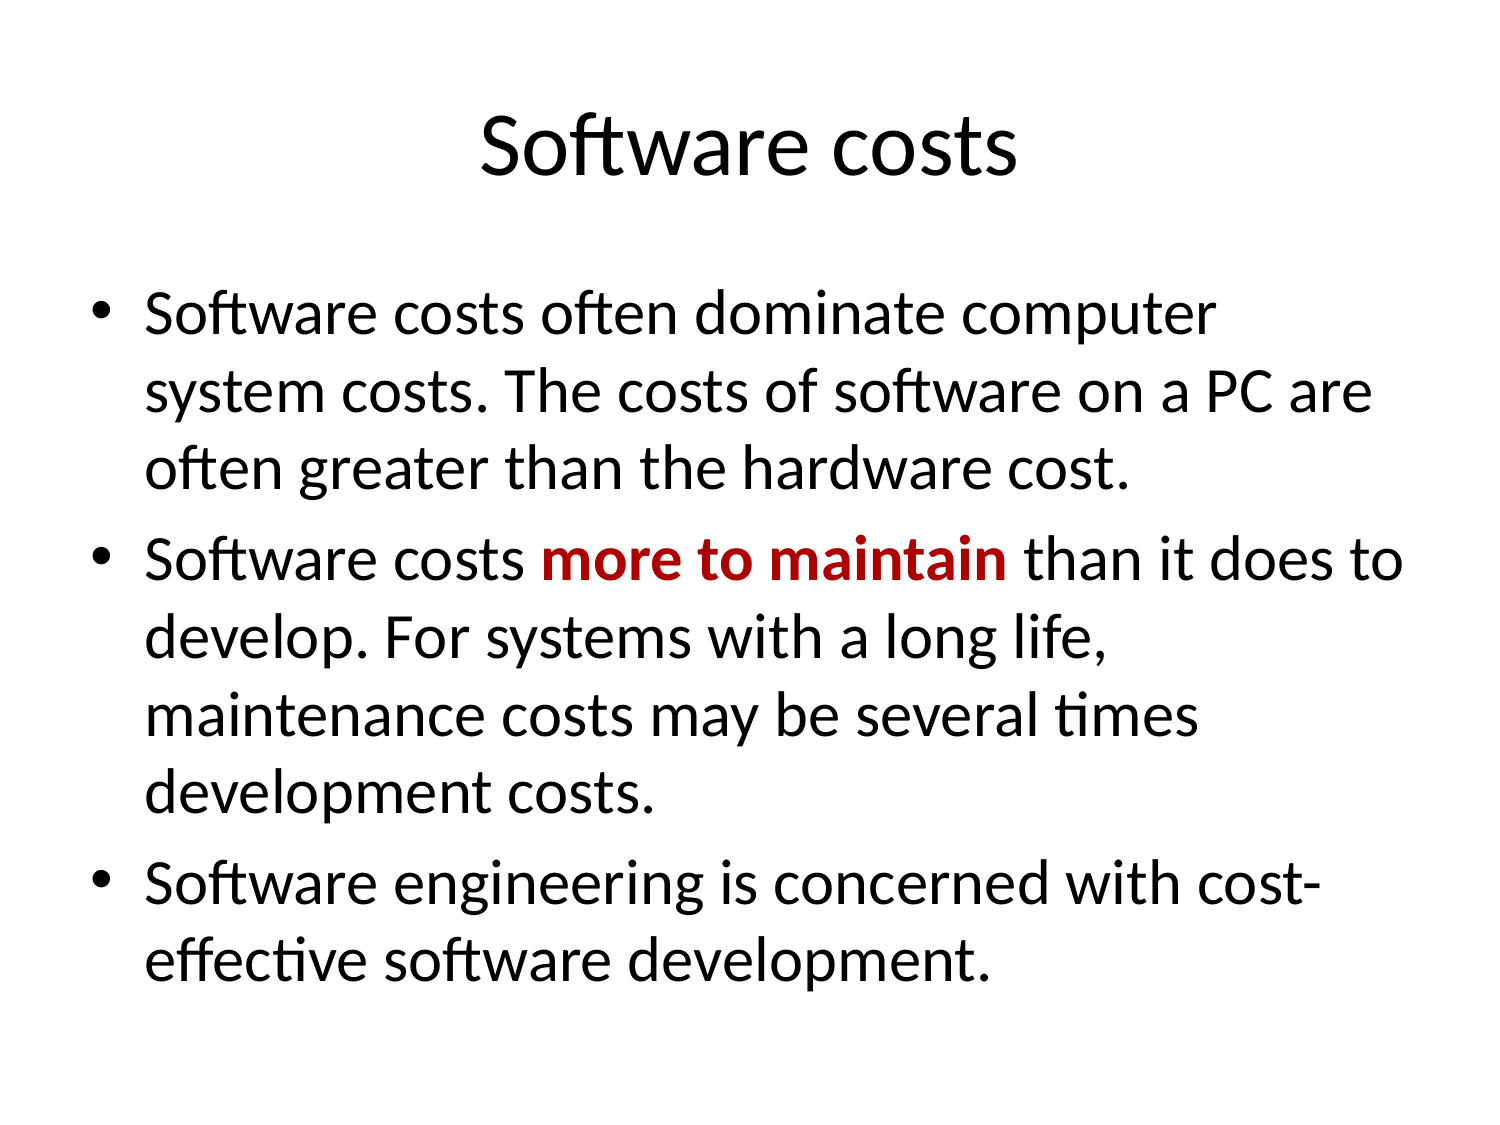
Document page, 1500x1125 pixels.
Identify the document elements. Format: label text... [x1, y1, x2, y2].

title Software costs [75, 45, 1425, 233]
list Software costs often dominate computer system costs. The costs of software on a PC are often greater than the hardware cost. Software costs more to maintain than it does to develop. For systems with a long life, maintenance costs may be several times development costs. Software engineering is concerned with cost-effective software development. [75, 262, 1425, 1005]
